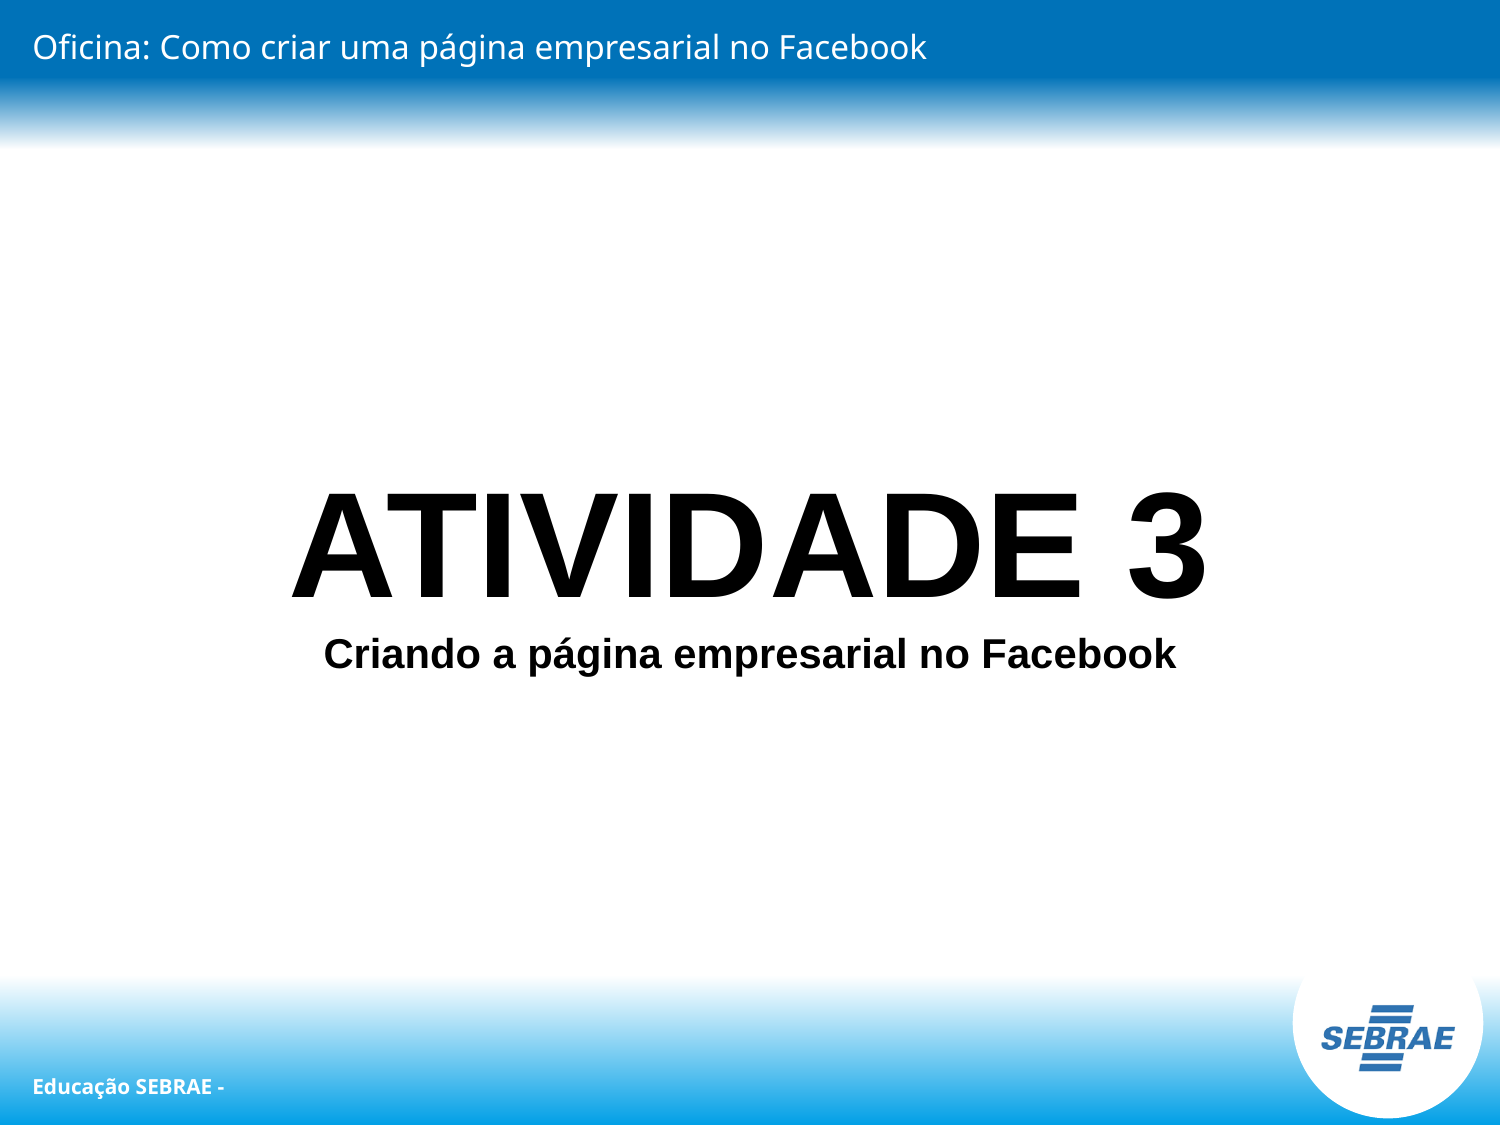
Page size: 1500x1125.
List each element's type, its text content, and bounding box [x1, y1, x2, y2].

text_box ATIVIDADE 3 Criando a página empresarial no Facebook [112, 439, 1388, 685]
picture [1316, 999, 1463, 1076]
